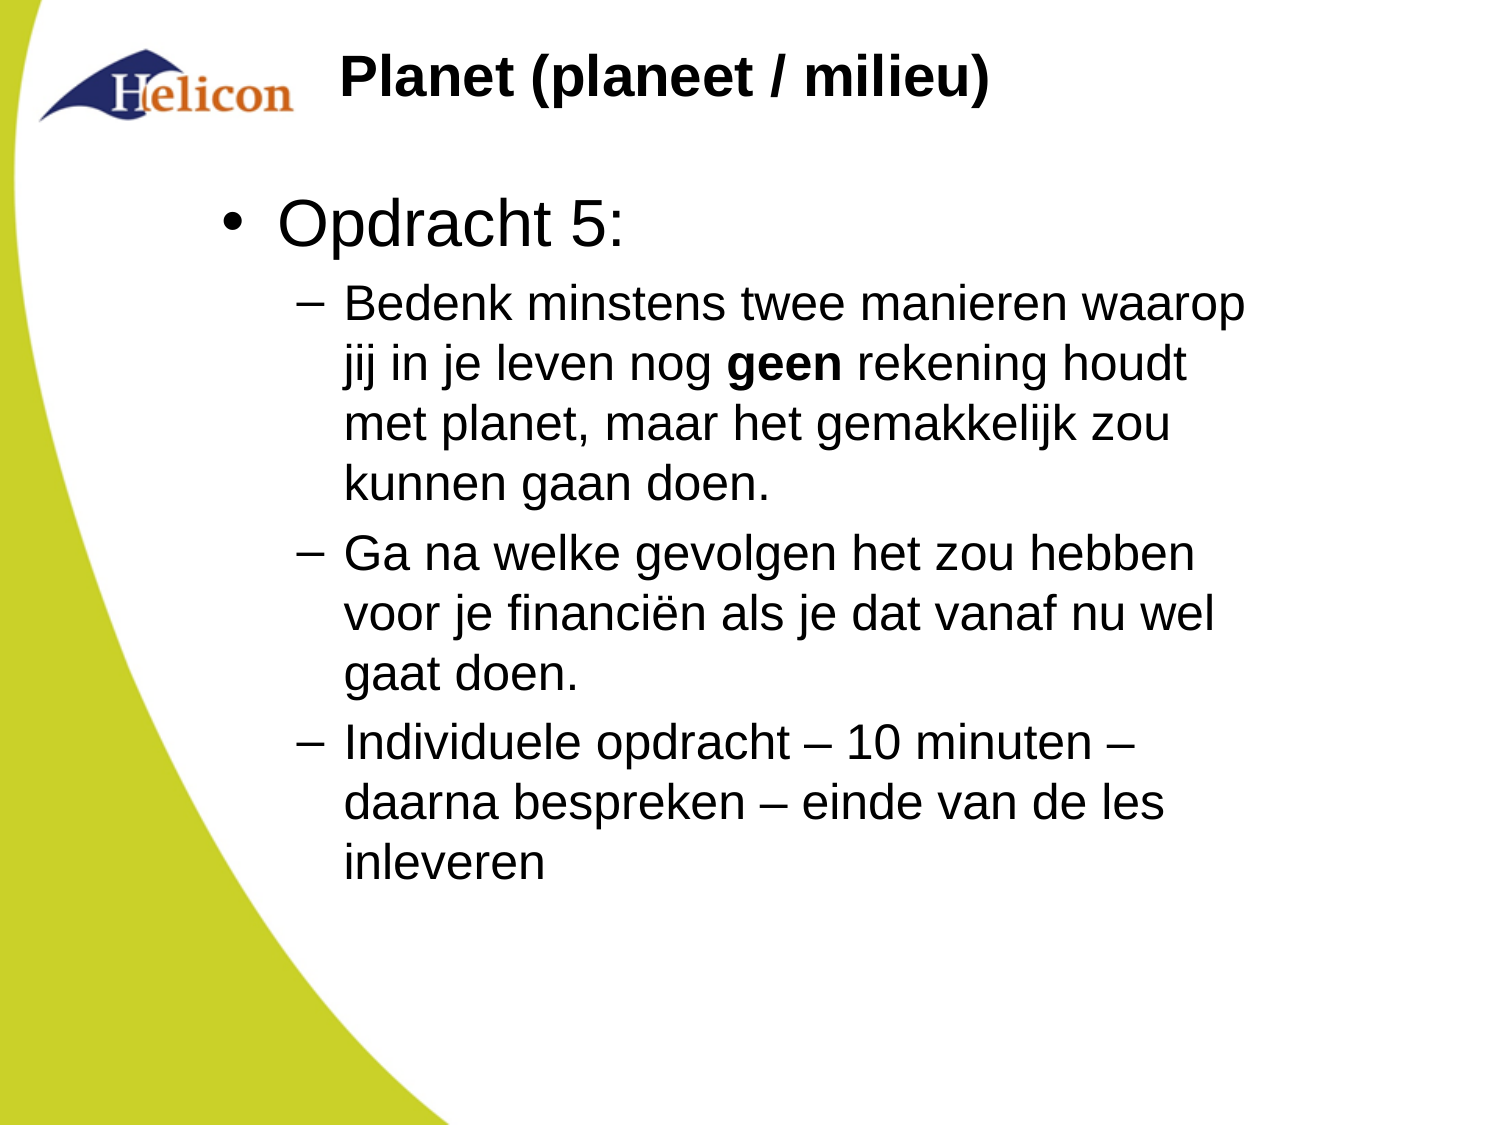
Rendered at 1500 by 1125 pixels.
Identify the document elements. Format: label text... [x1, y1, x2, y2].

list Opdracht 5: Bedenk minstens twee manieren waarop jij in je leven nog geen rekening houdt met planet, maar het gemakkelijk zou kunnen gaan doen. Ga na welke gevolgen het zou hebben voor je financiën als je dat vanaf nu wel gaat doen. Individuele opdracht – 10 minuten – daarna bespreken – einde van de les inleveren [206, 172, 1296, 740]
title Planet (planeet / milieu) [324, 54, 1415, 161]
picture [0, 0, 1500, 1125]
